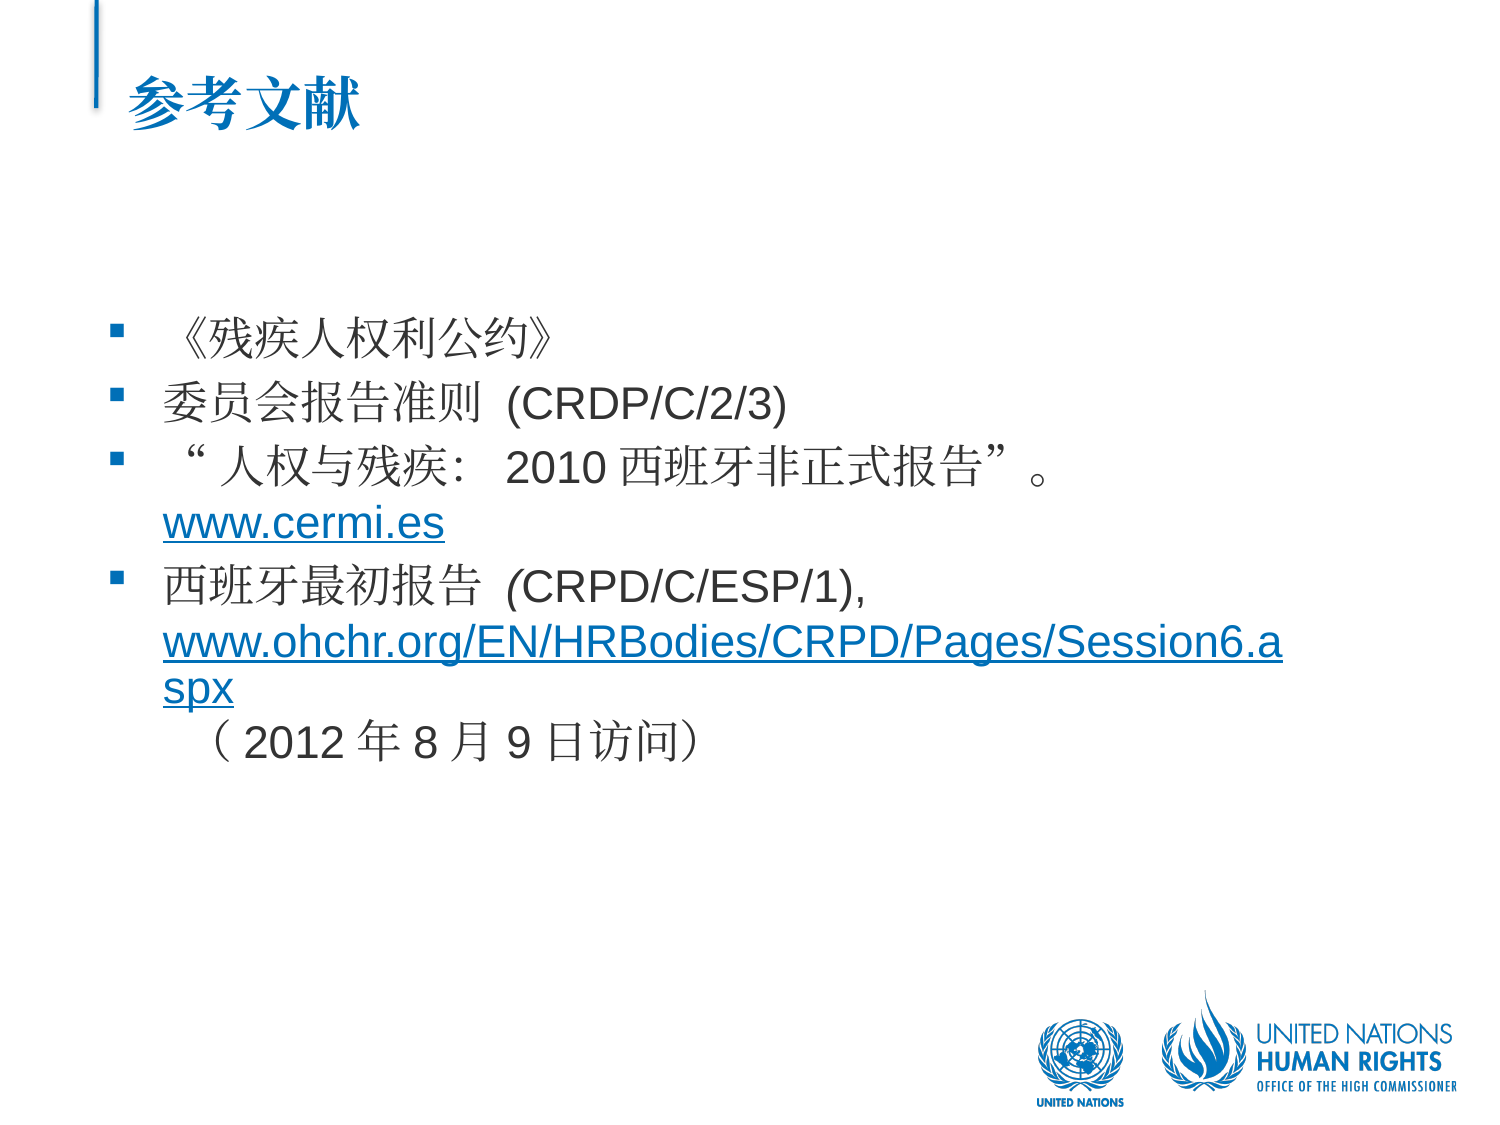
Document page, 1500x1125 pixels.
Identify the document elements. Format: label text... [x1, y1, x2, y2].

picture [1037, 990, 1457, 1107]
list 《残疾人权利公约》 委员会报告准则 (CRDP/C/2/3) “人权与残疾：2010西班牙非正式报告”。www.cermi.es 西班牙最初报告 (CRPD/C/ESP/1), www.ohchr.org/EN/HRBodies/CRPD/Pages/Session6.aspx （2012年8月9日访问） [91, 301, 1319, 813]
title 参考文献 [112, 59, 1463, 248]
